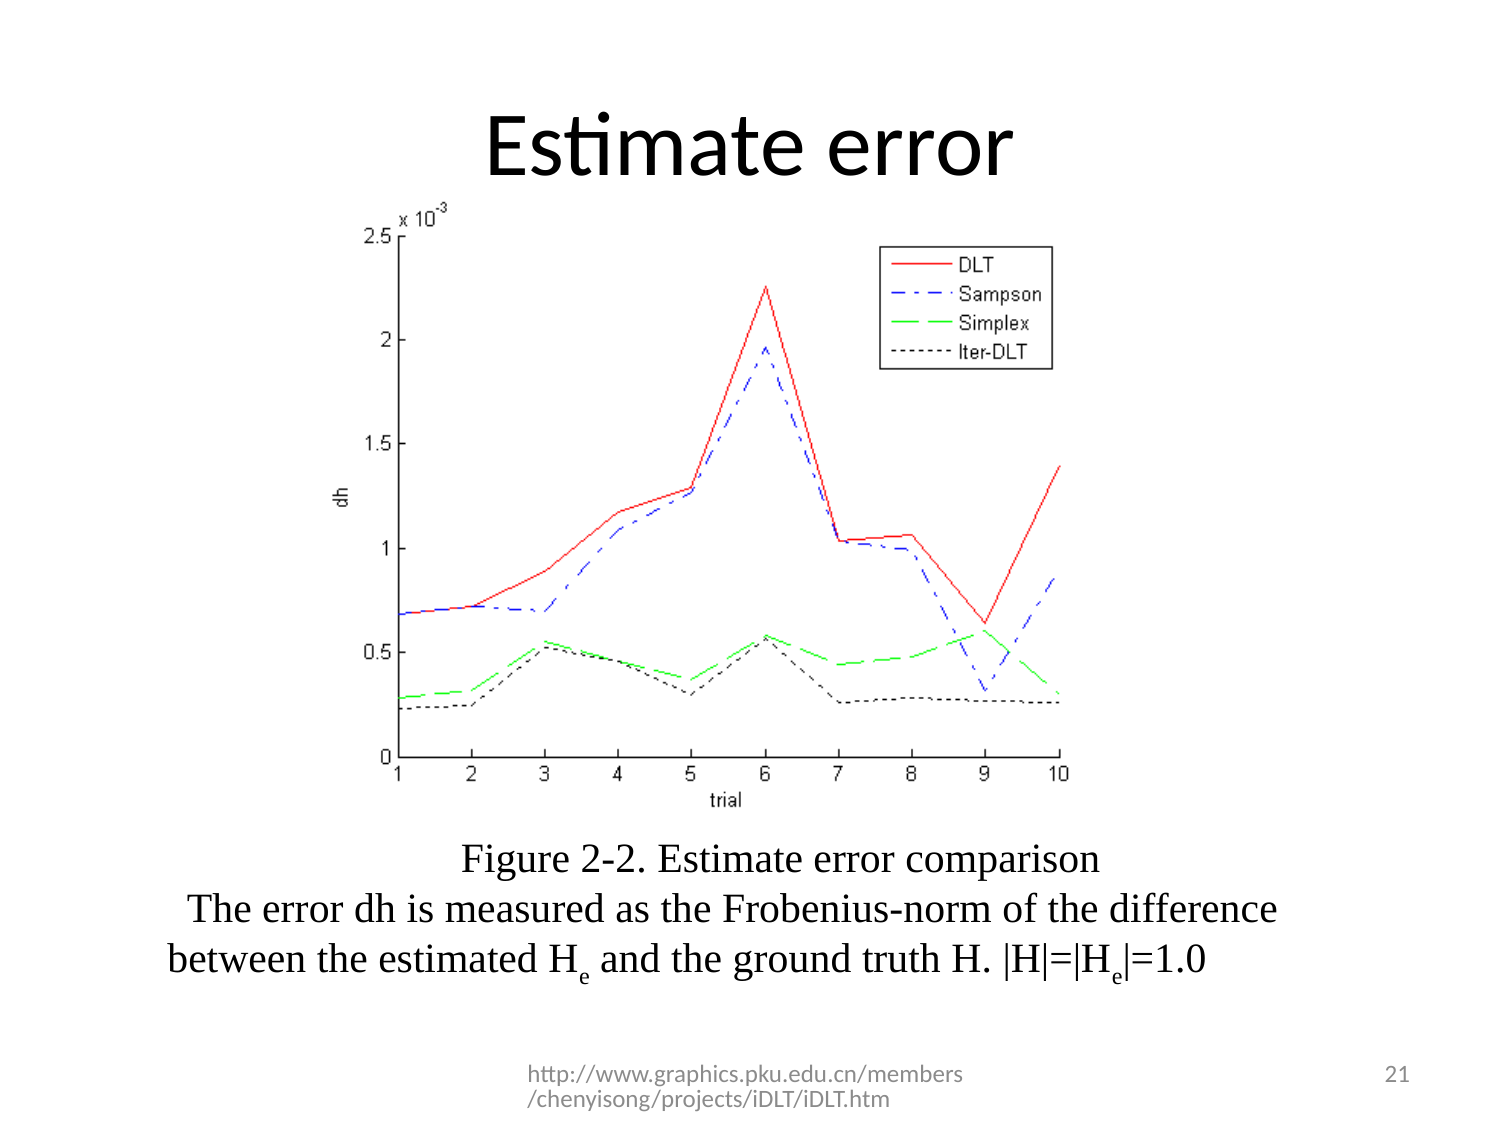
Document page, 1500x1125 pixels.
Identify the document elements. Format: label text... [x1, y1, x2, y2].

slide_number 21 [1074, 1042, 1425, 1103]
picture [287, 187, 1141, 828]
text_box Figure 2-2. Estimate error comparison The error dh is measured as the Frobenius-norm of the difference between the estimated He and the ground truth H. |H|=|He|=1.0 [152, 823, 1390, 998]
footer http://www.graphics.pku.edu.cn/members/chenyisong/projects/iDLT/iDLT.htm [512, 1042, 988, 1103]
title Estimate error [75, 45, 1425, 233]
